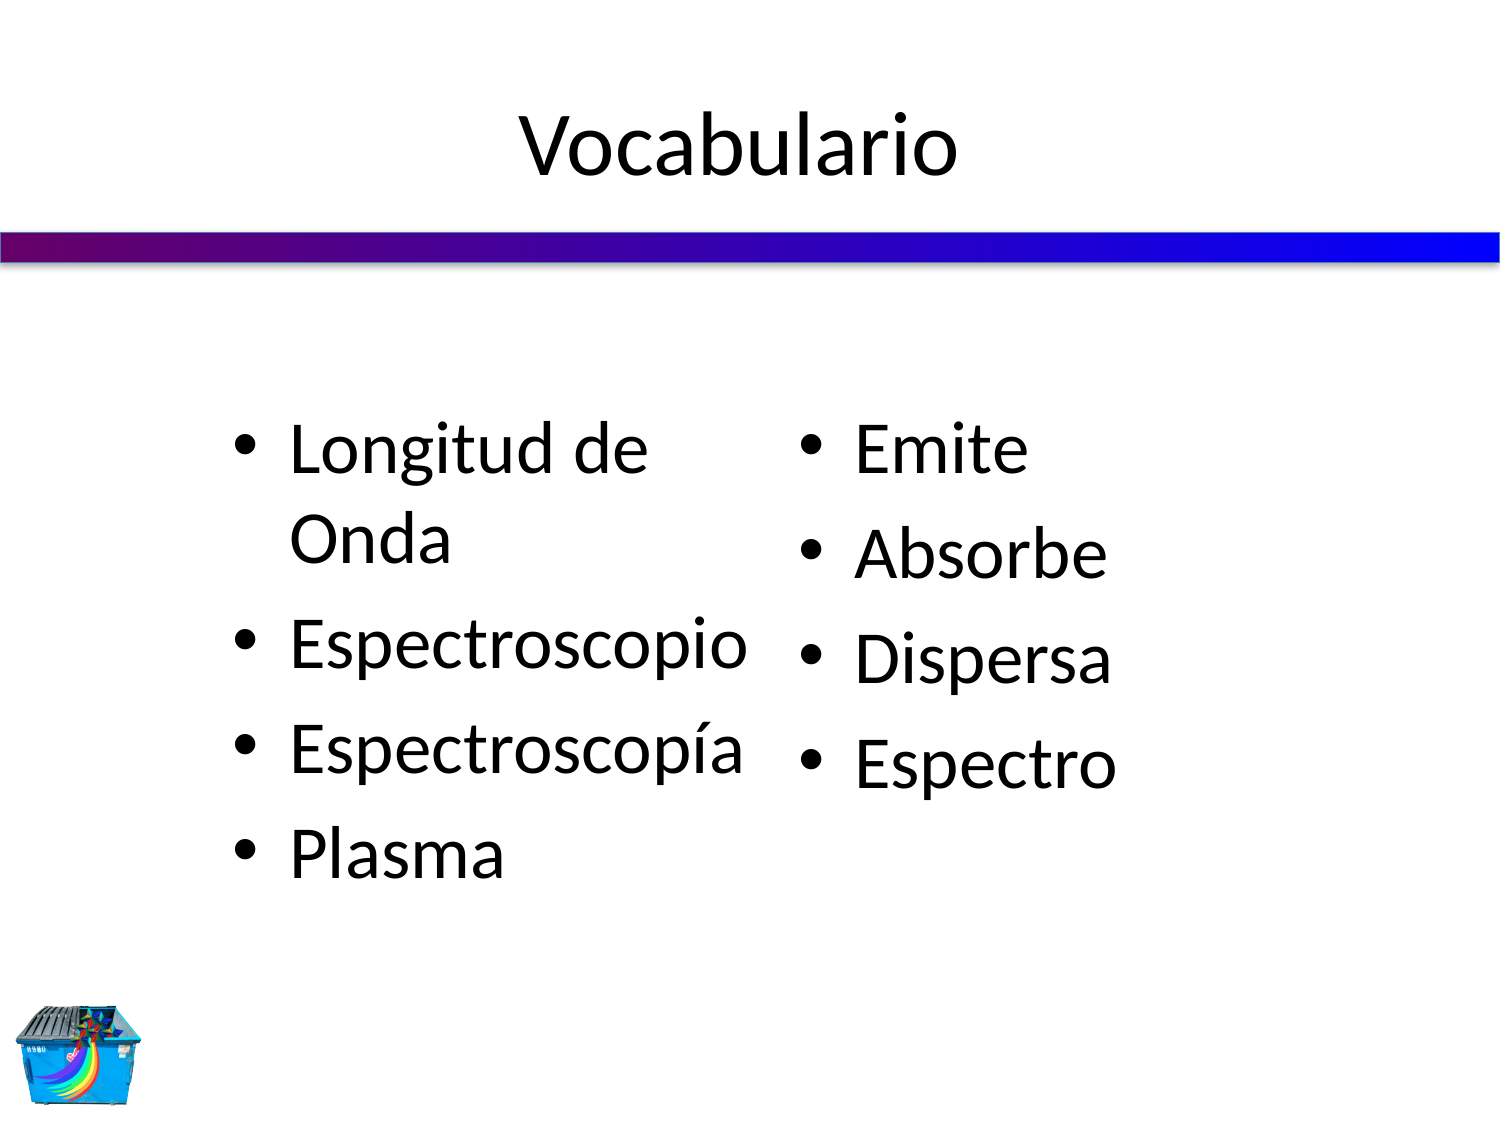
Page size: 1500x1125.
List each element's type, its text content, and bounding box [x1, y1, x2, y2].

picture [14, 1004, 143, 1107]
list Longitud de Onda Espectroscopio Espectroscopía Plasma Emite Absorbe Dispersa Espectro [217, 390, 1379, 1044]
title Vocabulario [75, 45, 1425, 233]
